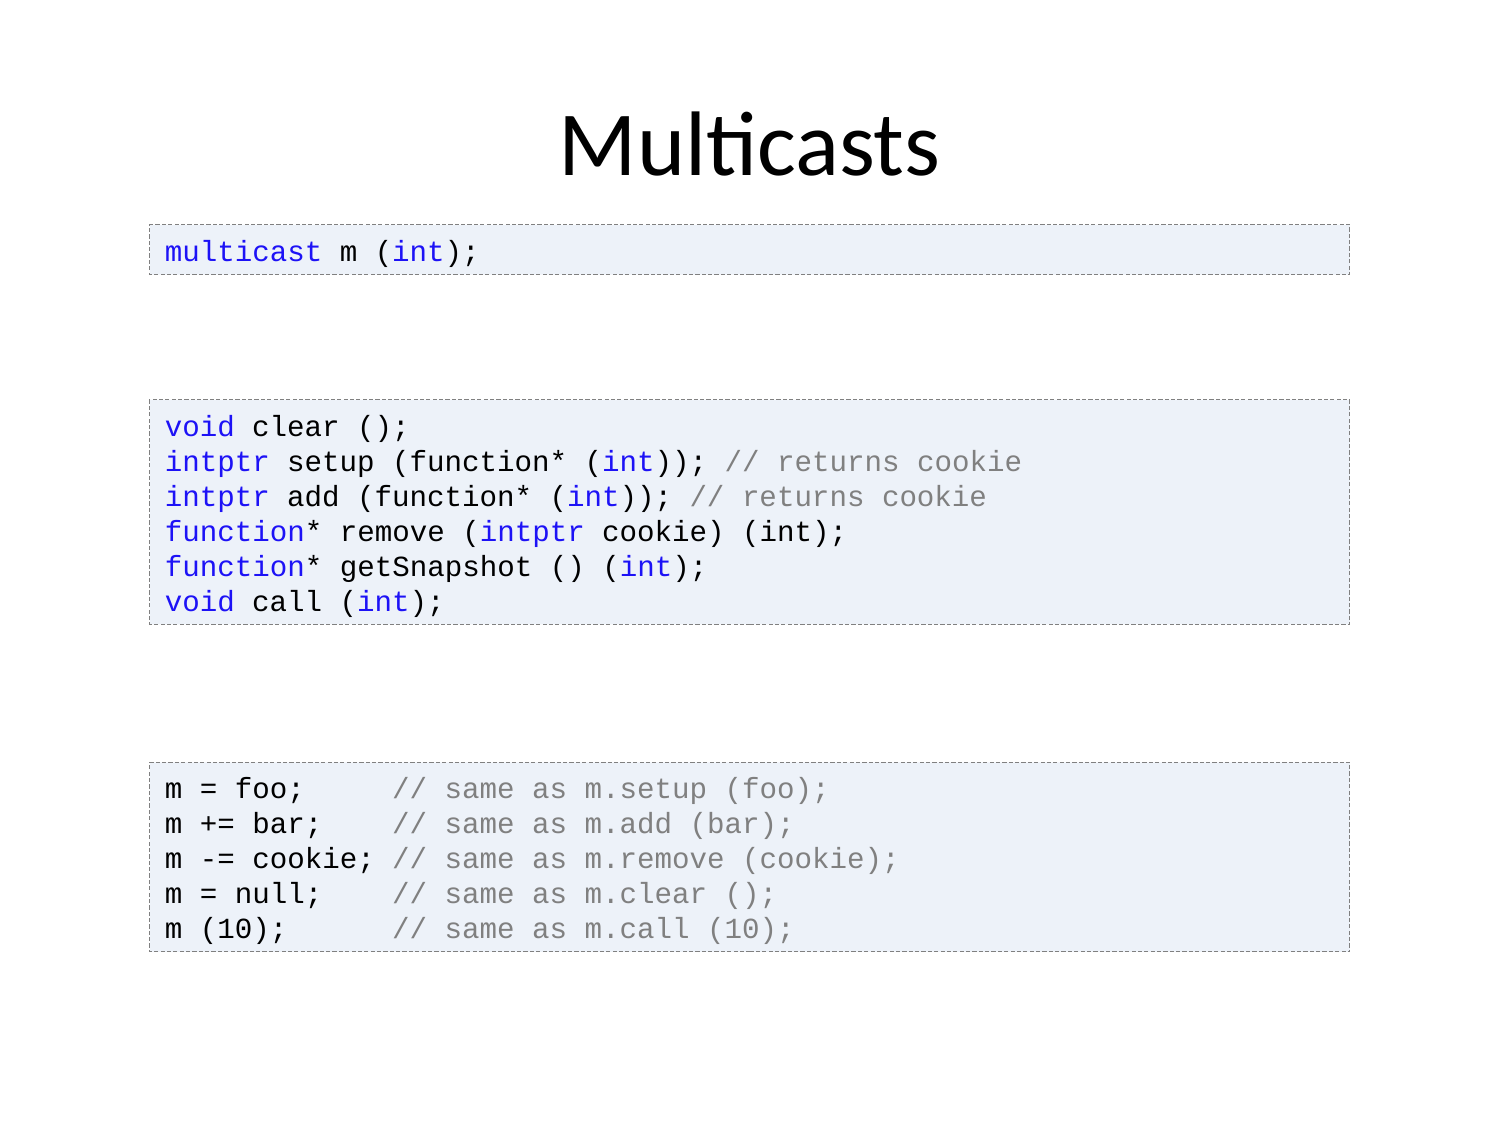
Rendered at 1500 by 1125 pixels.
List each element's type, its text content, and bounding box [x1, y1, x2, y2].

text_box multicast m (int); [149, 224, 1350, 275]
text_box void clear (); intptr setup (function* (int)); // returns cookie intptr add (function* (int)); // returns cookie function* remove (intptr cookie) (int); function* getSnapshot () (int); void call (int); [149, 399, 1350, 625]
title Multicasts [75, 45, 1425, 233]
text_box m = foo; // same as m.setup (foo); m += bar; // same as m.add (bar); m -= cookie; // same as m.remove (cookie); m = null; // same as m.clear (); m (10); // same as m.call (10); [149, 762, 1350, 952]
